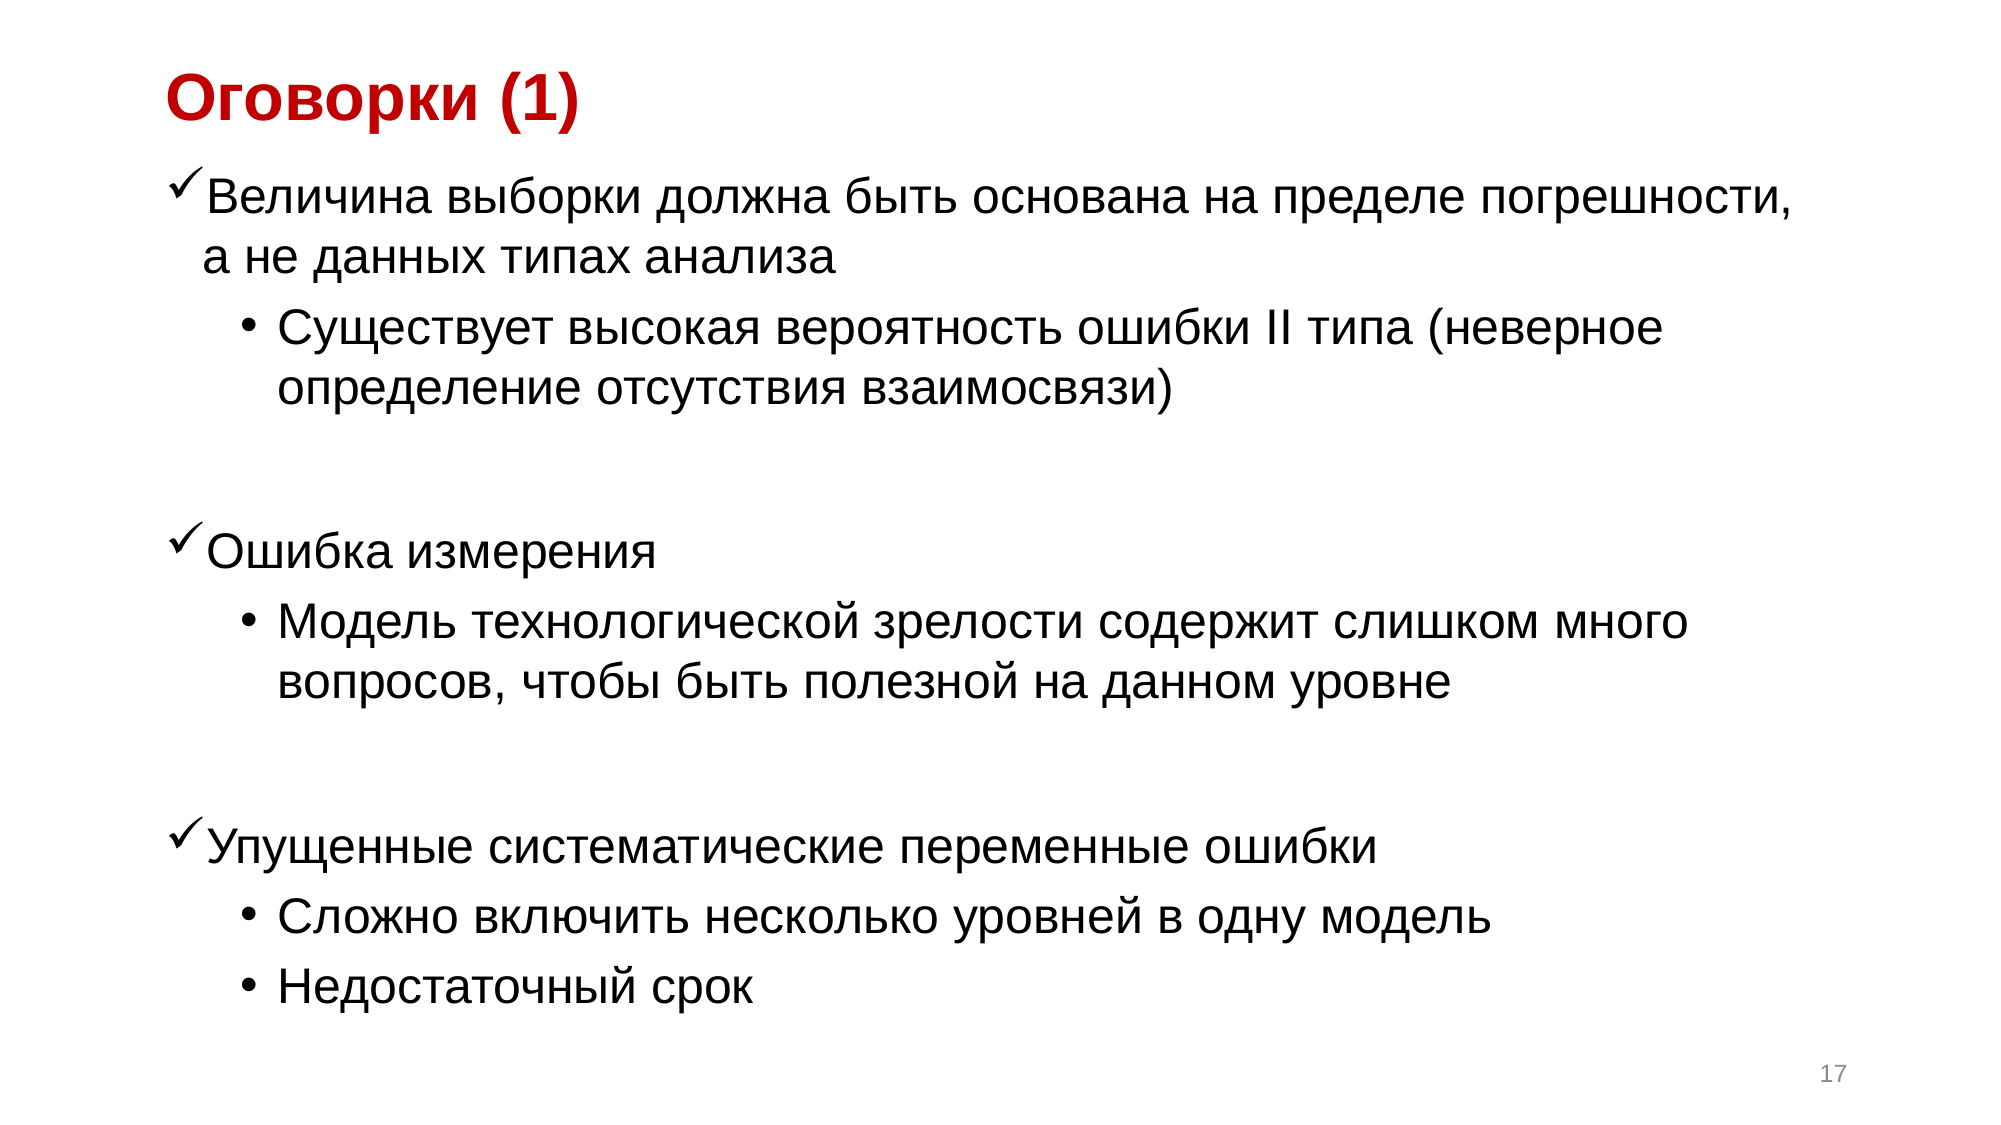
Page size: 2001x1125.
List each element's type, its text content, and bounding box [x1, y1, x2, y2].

title Оговорки (1) [150, 31, 1850, 157]
list Величина выборки должна быть основана на пределе погрешности, а не данных типах анализа Существует высокая вероятность ошибки II типа (неверное определение отсутствия взаимосвязи) Ошибка измерения Модель технологической зрелости содержит слишком много вопросов, чтобы быть полезной на данном уровне Упущенные систематические переменные ошибки Сложно включить несколько уровней в одну модель Недостаточный срок [150, 156, 1813, 1025]
slide_number 17 [1412, 1042, 1863, 1103]
